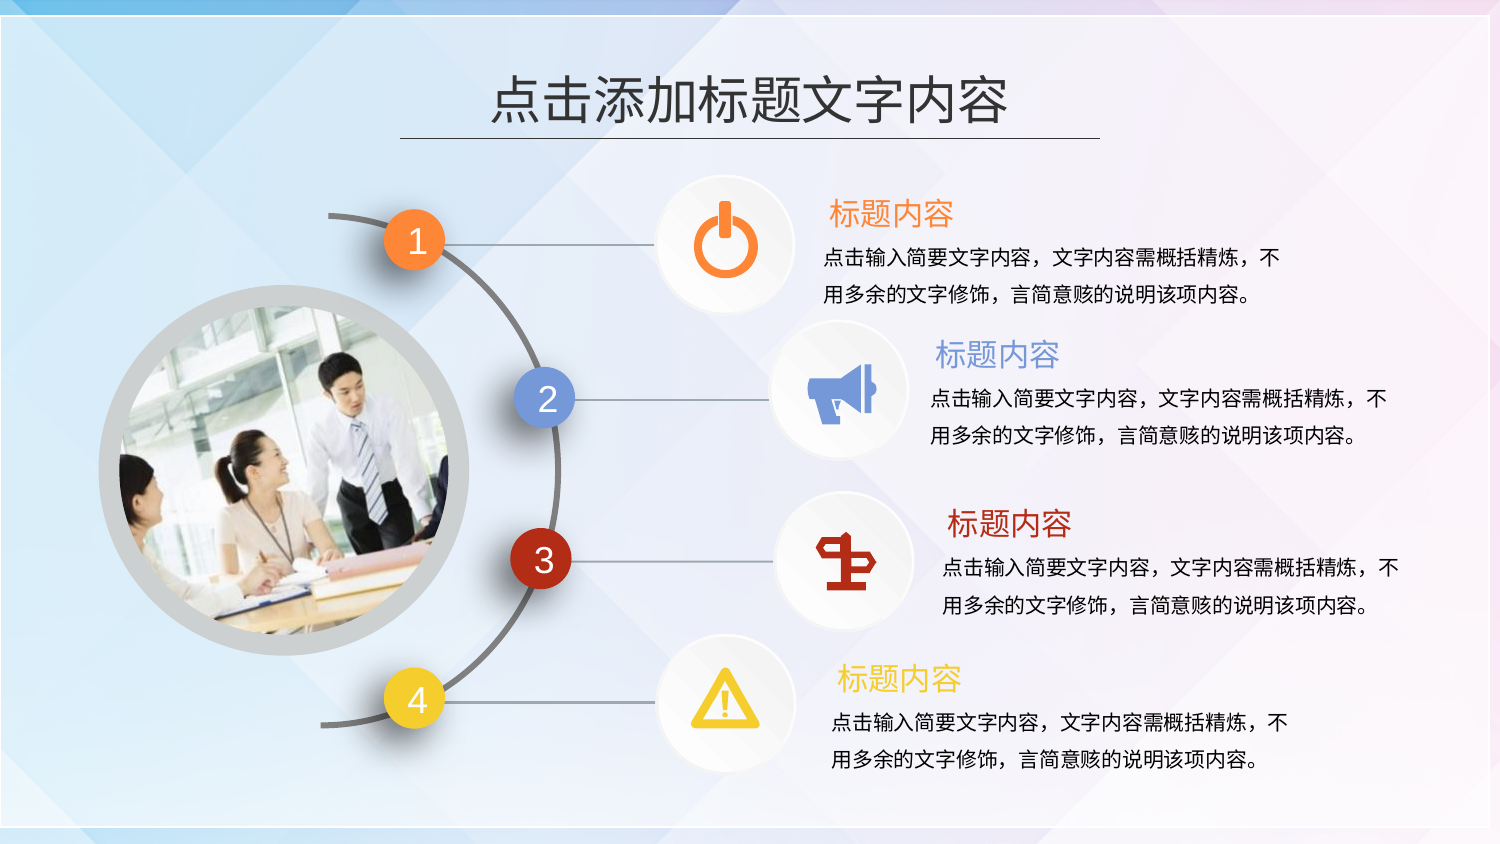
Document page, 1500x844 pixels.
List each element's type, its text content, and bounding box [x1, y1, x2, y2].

text_box 点击输入简要文字内容，文字内容需概括精炼，不用多余的文字修饰，言简意赅的说明该项内容。 [927, 534, 1427, 625]
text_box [773, 491, 915, 632]
text_box [449, 626, 512, 688]
text_box 3 [509, 526, 573, 591]
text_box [654, 174, 796, 316]
text_box [549, 460, 563, 524]
text_box 标题内容 [920, 327, 1076, 365]
text_box 点击添加标题文字内容 [472, 60, 1028, 138]
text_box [98, 284, 470, 656]
text_box 点击输入简要文字内容，文字内容需概括精炼，不用多余的文字修饰，言简意赅的说明该项内容。 [915, 365, 1415, 456]
text_box [456, 256, 537, 354]
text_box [655, 633, 797, 775]
text_box 点击输入简要文字内容，文字内容需概括精炼，不用多余的文字修饰，言简意赅的说明该项内容。 [809, 224, 1309, 315]
text_box 标题内容 [822, 651, 978, 689]
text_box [768, 319, 910, 461]
text_box 点击输入简要文字内容，文字内容需概括精炼，不用多余的文字修饰，言简意赅的说明该项内容。 [816, 689, 1316, 780]
text_box 4 [382, 666, 447, 730]
text_box 标题内容 [814, 186, 970, 224]
text_box [327, 211, 356, 222]
text_box 2 [512, 365, 577, 430]
picture [0, 0, 1500, 844]
text_box 1 [382, 208, 447, 272]
text_box 标题内容 [933, 496, 1089, 534]
text_box [319, 720, 344, 730]
